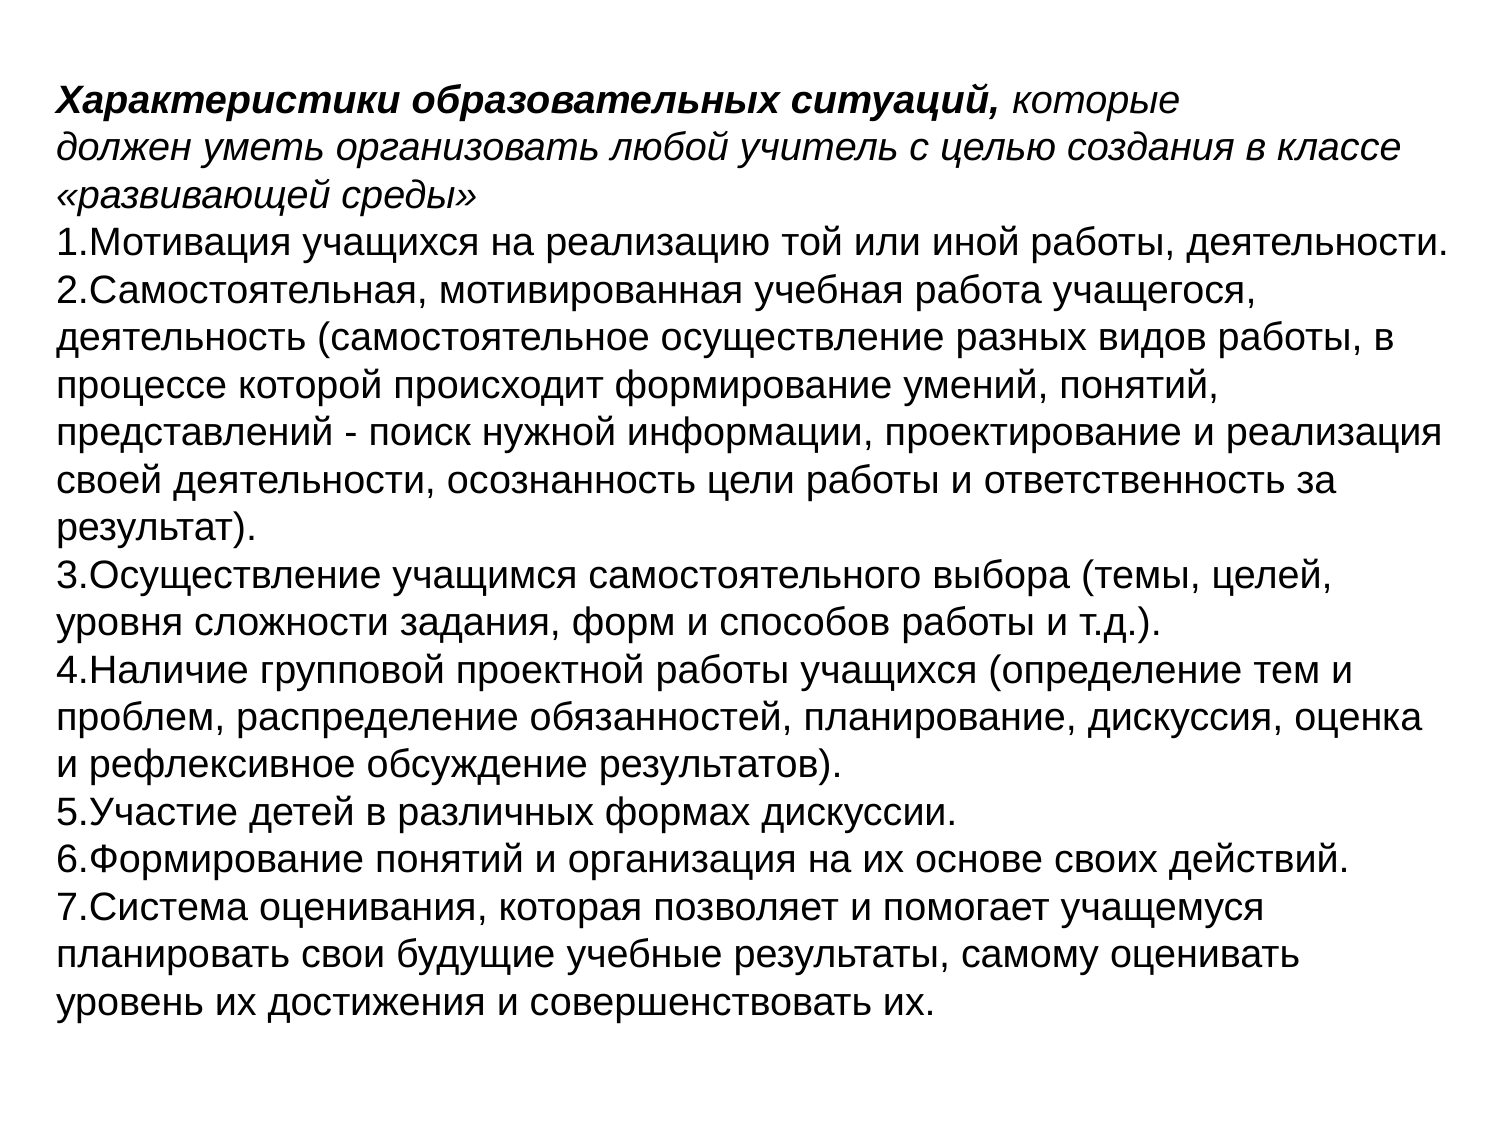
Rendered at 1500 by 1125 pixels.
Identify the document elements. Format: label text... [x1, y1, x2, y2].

text_box Характеристики образовательных ситуаций, которые должен уметь организовать любой учитель с целью создания в классе «развивающей среды» 1.Мотивация учащихся на реализацию той или иной работы, деятельности. 2.Самостоятельная, мотивированная учебная работа учащегося, деятельность (самостоятельное осуществление разных видов работы, в процессе которой происходит формирование умений, понятий, представлений - поиск нужной информации, проектирование и реализация своей деятельности, осознанность цели работы и ответственность за результат). 3.Осуществление учащимся самостоятельного выбора (темы, целей, уровня сложности задания, форм и способов работы и т.д.). 4.Наличие групповой проектной работы учащихся (определение тем и проблем, распределение обязанностей, планирование, дискуссия, оценка и рефлексивное обсуждение результатов). 5.Участие детей в различных формах дискуссии. 6.Формирование понятий и организация на их основе своих действий. 7.Система оценивания, которая позволяет и помогает учащемуся планировать свои будущие учебные результаты, самому оценивать уровень их достижения и совершенствовать их. [41, 66, 1471, 1076]
